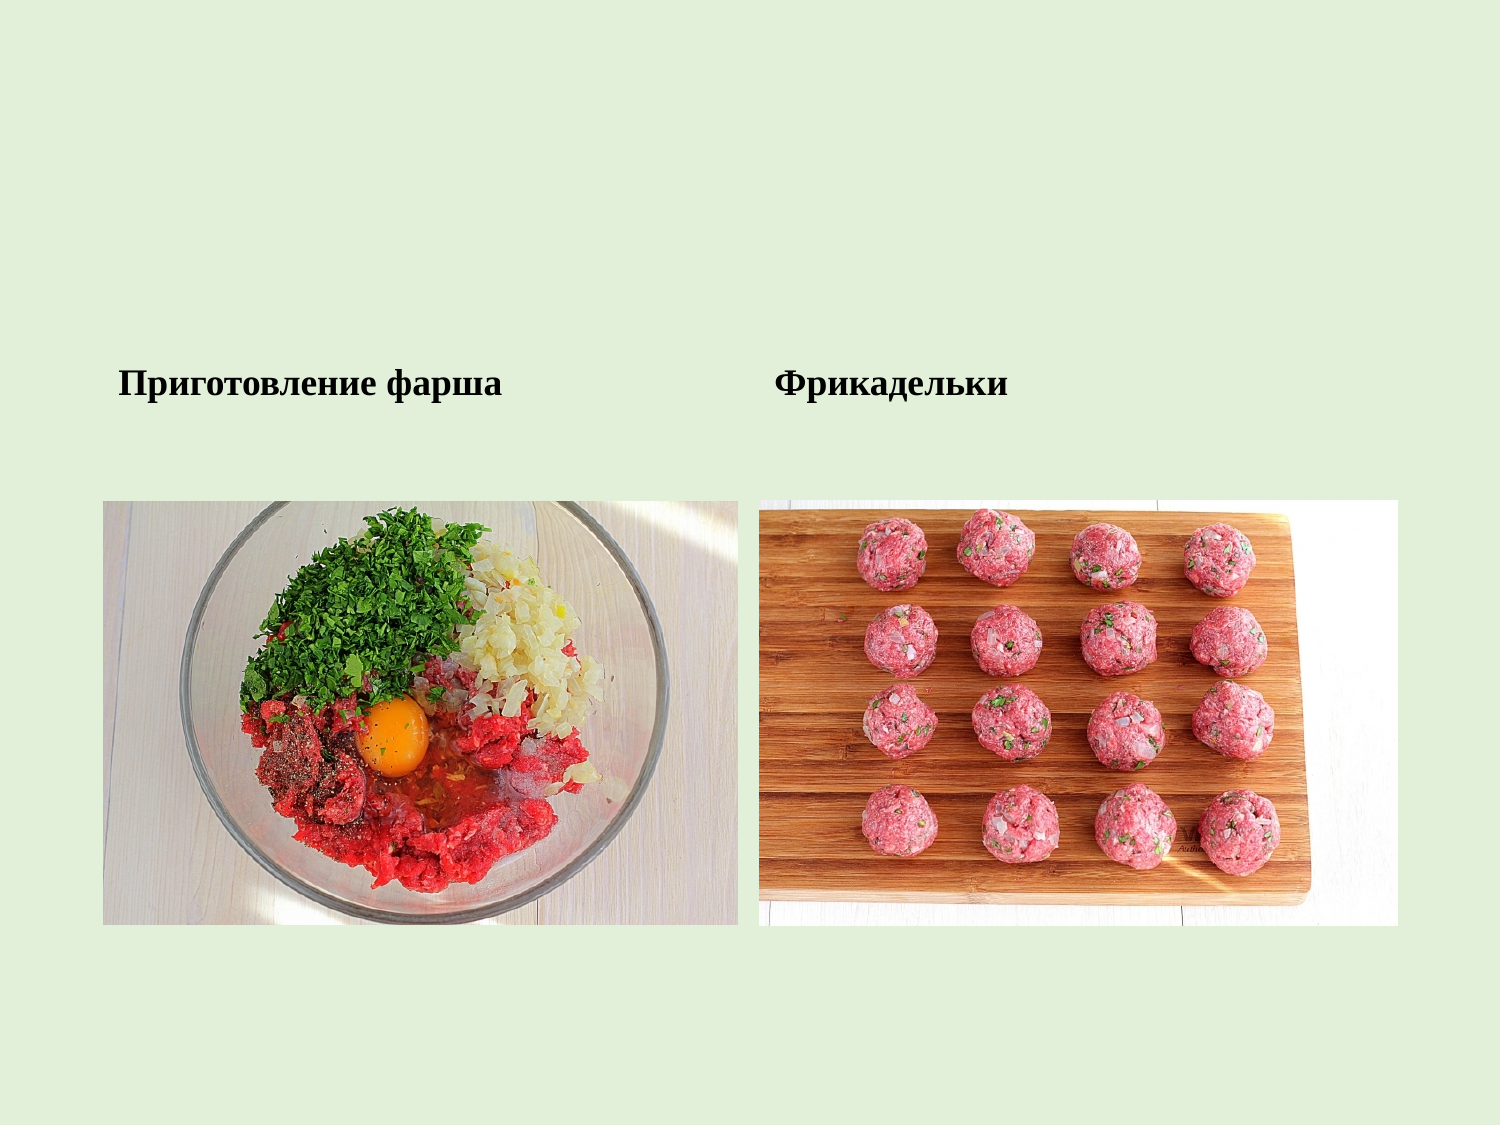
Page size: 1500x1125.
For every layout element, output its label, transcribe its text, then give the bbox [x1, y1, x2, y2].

list Фрикадельки [759, 275, 1398, 411]
list Приготовление фарша [103, 275, 738, 411]
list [103, 501, 738, 925]
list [759, 500, 1398, 926]
